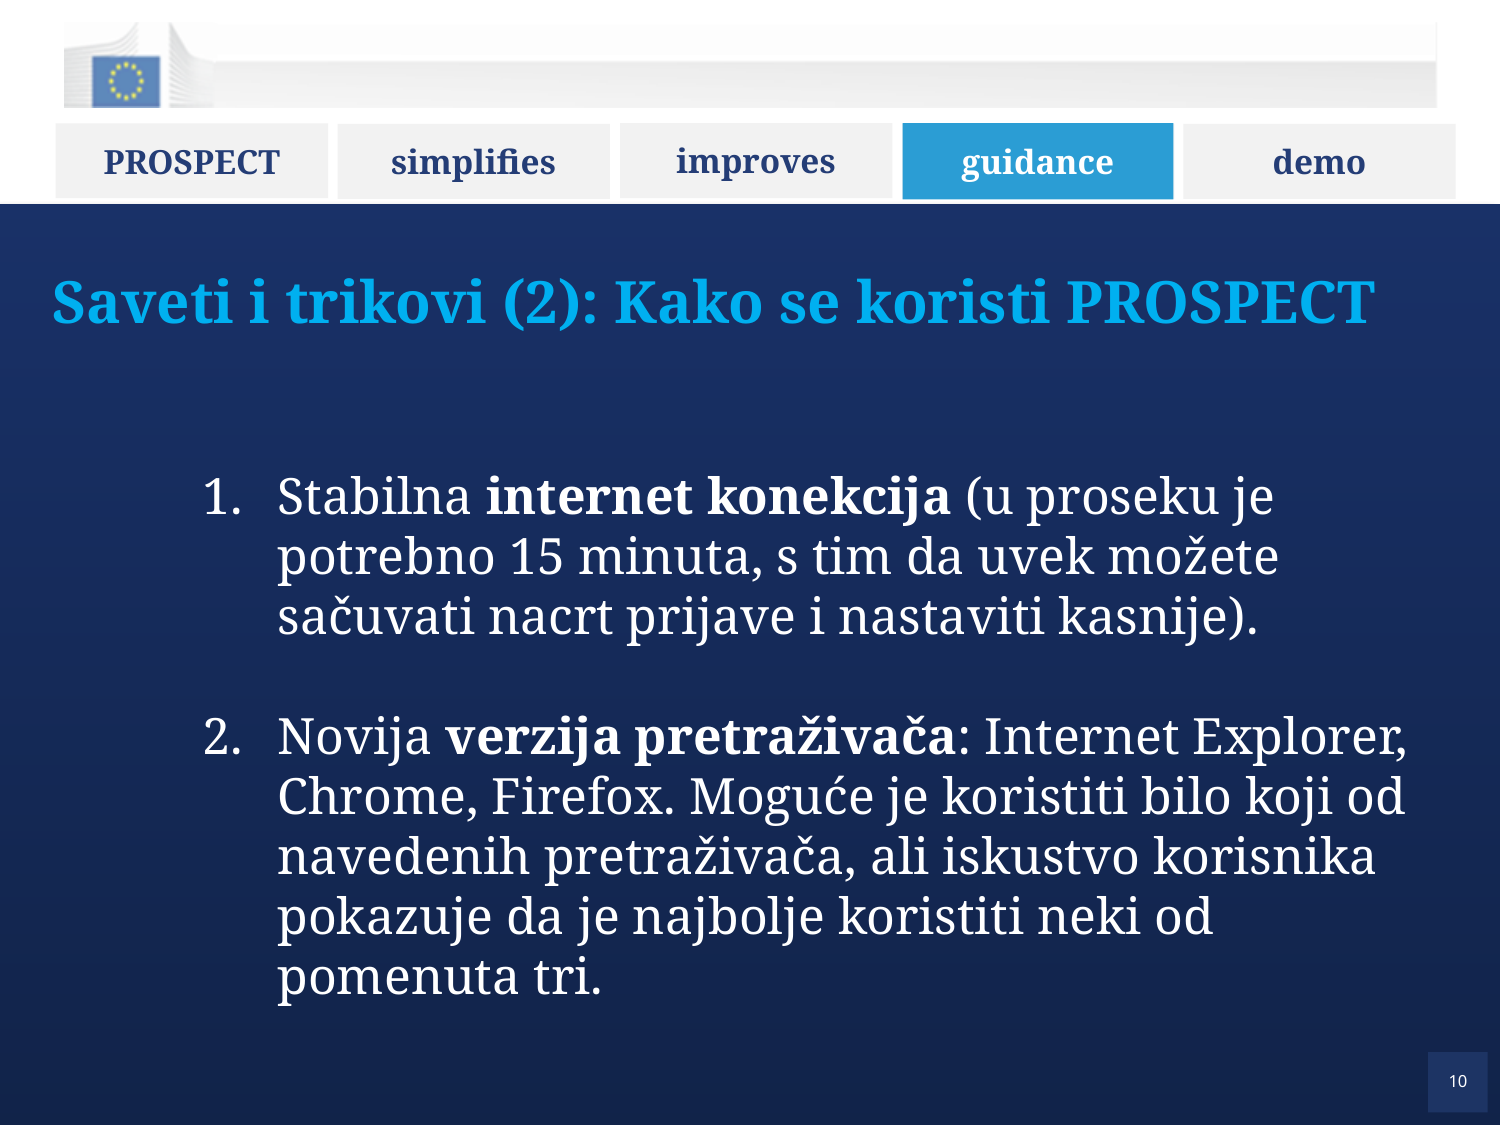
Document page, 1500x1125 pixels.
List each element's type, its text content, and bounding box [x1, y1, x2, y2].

picture [64, 22, 1439, 108]
text_box guidance [901, 121, 1176, 201]
slide_number 10 [1428, 1052, 1488, 1113]
text_box Saveti i trikovi (2): Kako se koristi PROSPECT Stabilna internet konekcija (u proseku je potrebno 15 minuta, s tim da uvek možete sačuvati nacrt prijave i nastaviti kasnije). Novija verzija pretraživača: Internet Explorer, Chrome, Firefox. Moguće je koristiti bilo koji od navedenih pretraživača, ali iskustvo korisnika pokazuje da je najbolje koristiti neki od pomenuta tri. [37, 257, 1446, 1073]
